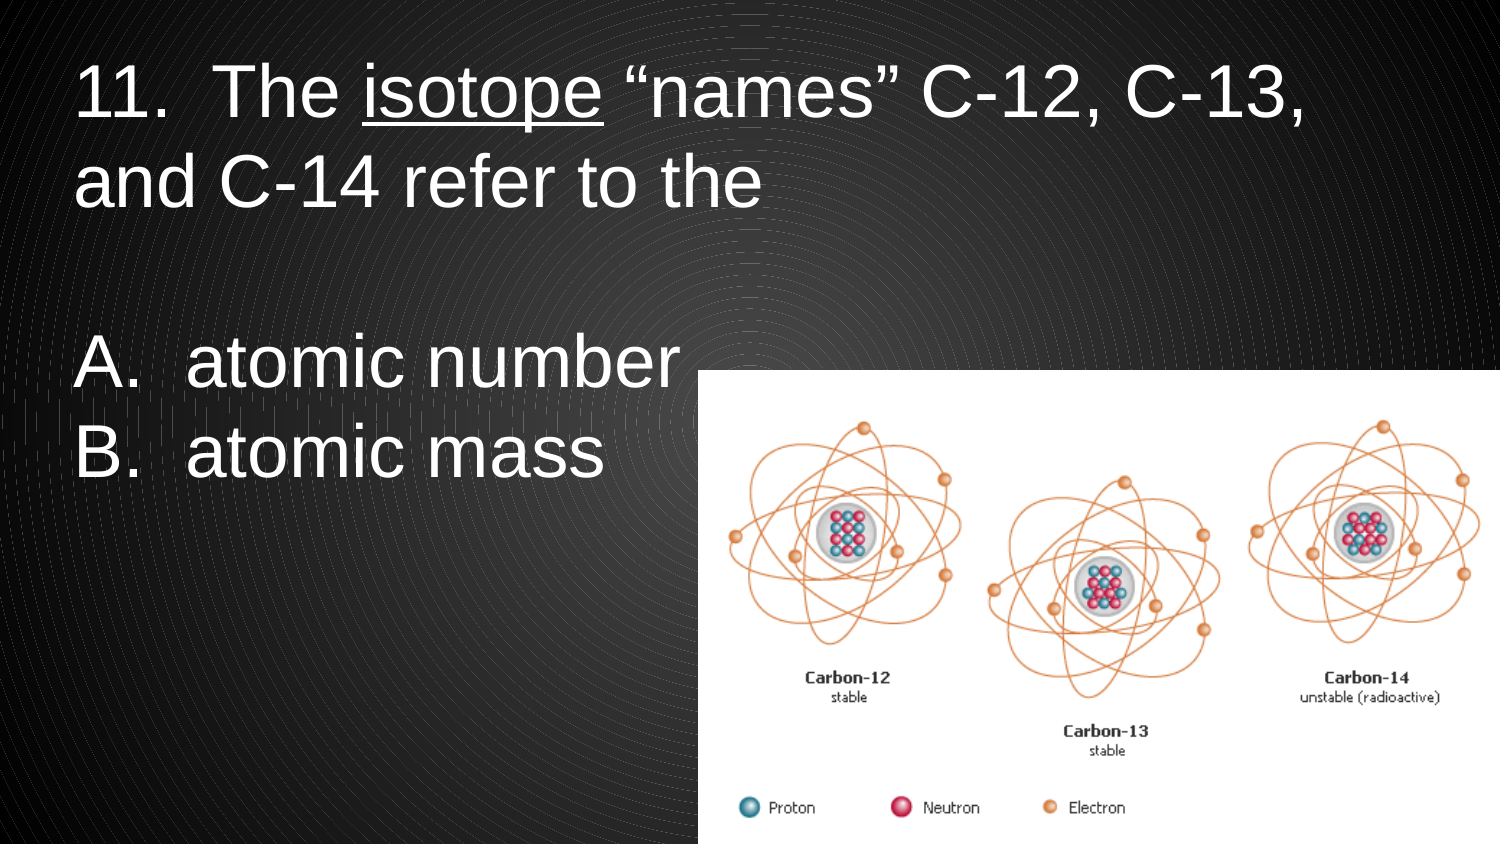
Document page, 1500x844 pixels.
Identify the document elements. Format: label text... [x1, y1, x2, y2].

picture [697, 370, 1500, 844]
list 11. The isotope “names” C-12, C-13, and C-14 refer to the atomic number atomic mass [51, 27, 1454, 626]
